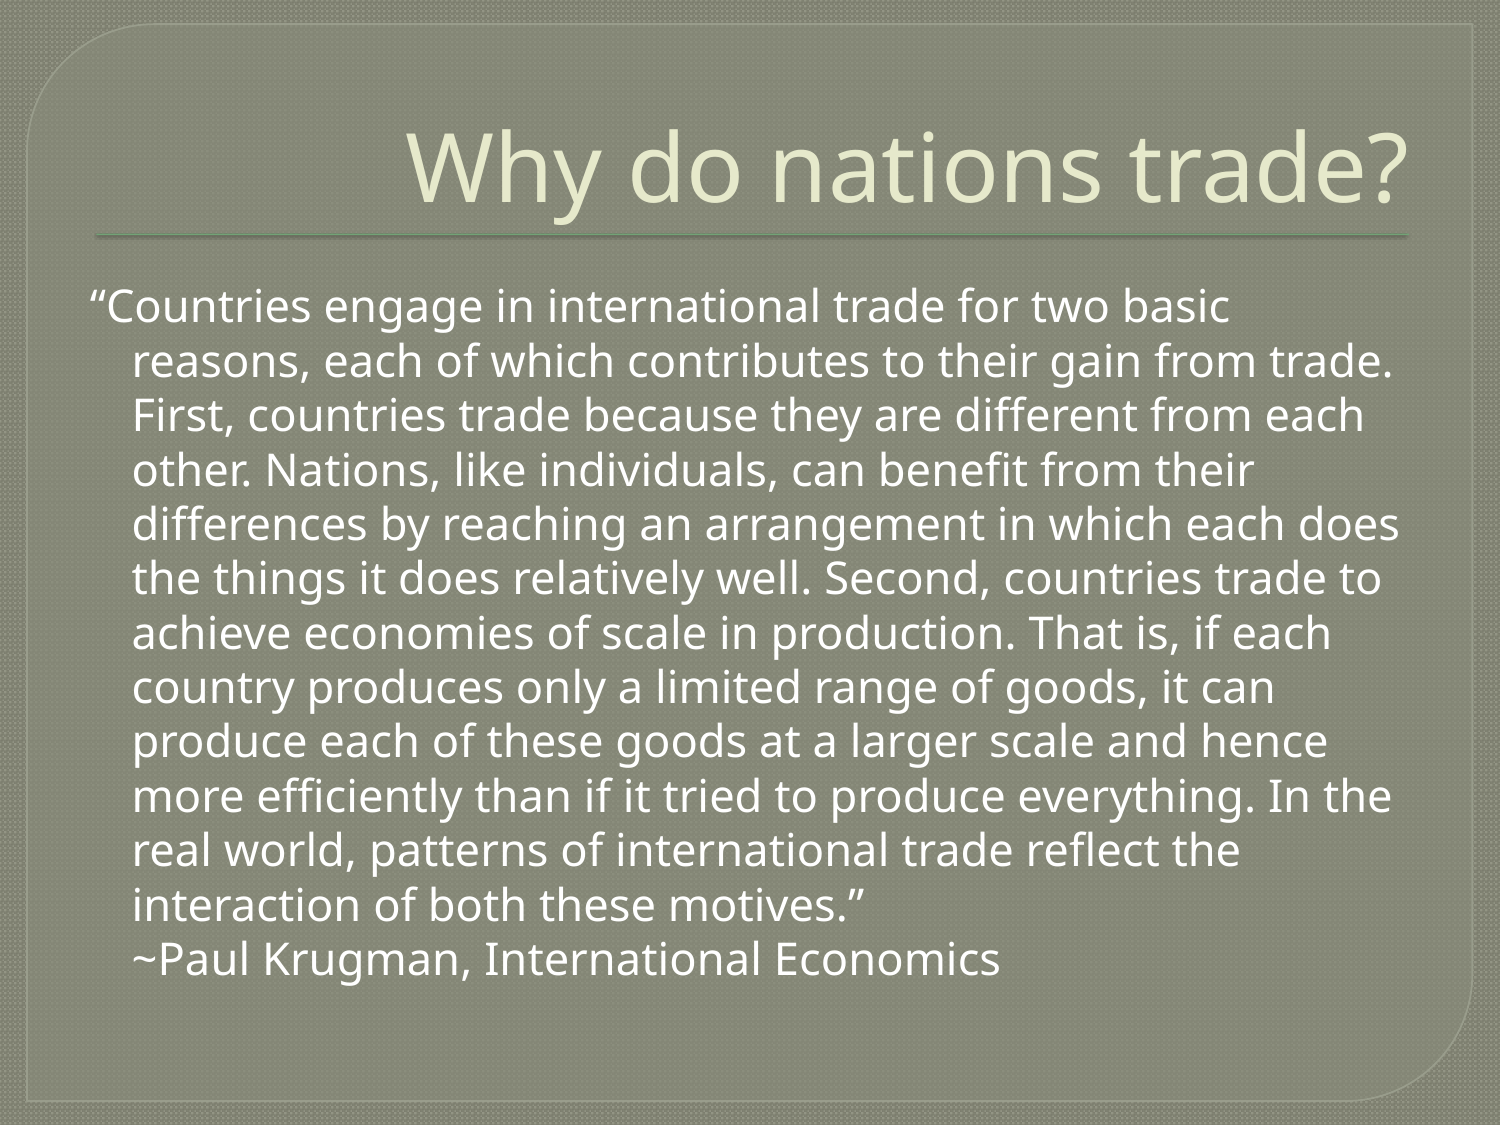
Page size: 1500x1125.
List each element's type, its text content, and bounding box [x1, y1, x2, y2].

list “Countries engage in international trade for two basic reasons, each of which contributes to their gain from trade. First, countries trade because they are different from each other. Nations, like individuals, can benefit from their differences by reaching an arrangement in which each does the things it does relatively well. Second, countries trade to achieve economies of scale in production. That is, if each country produces only a limited range of goods, it can produce each of these goods at a larger scale and hence more efficiently than if it tried to produce everything. In the real world, patterns of international trade reflect the interaction of both these motives.” ~Paul Krugman, International Economics [75, 270, 1425, 1013]
title Why do nations trade? [75, 41, 1425, 230]
